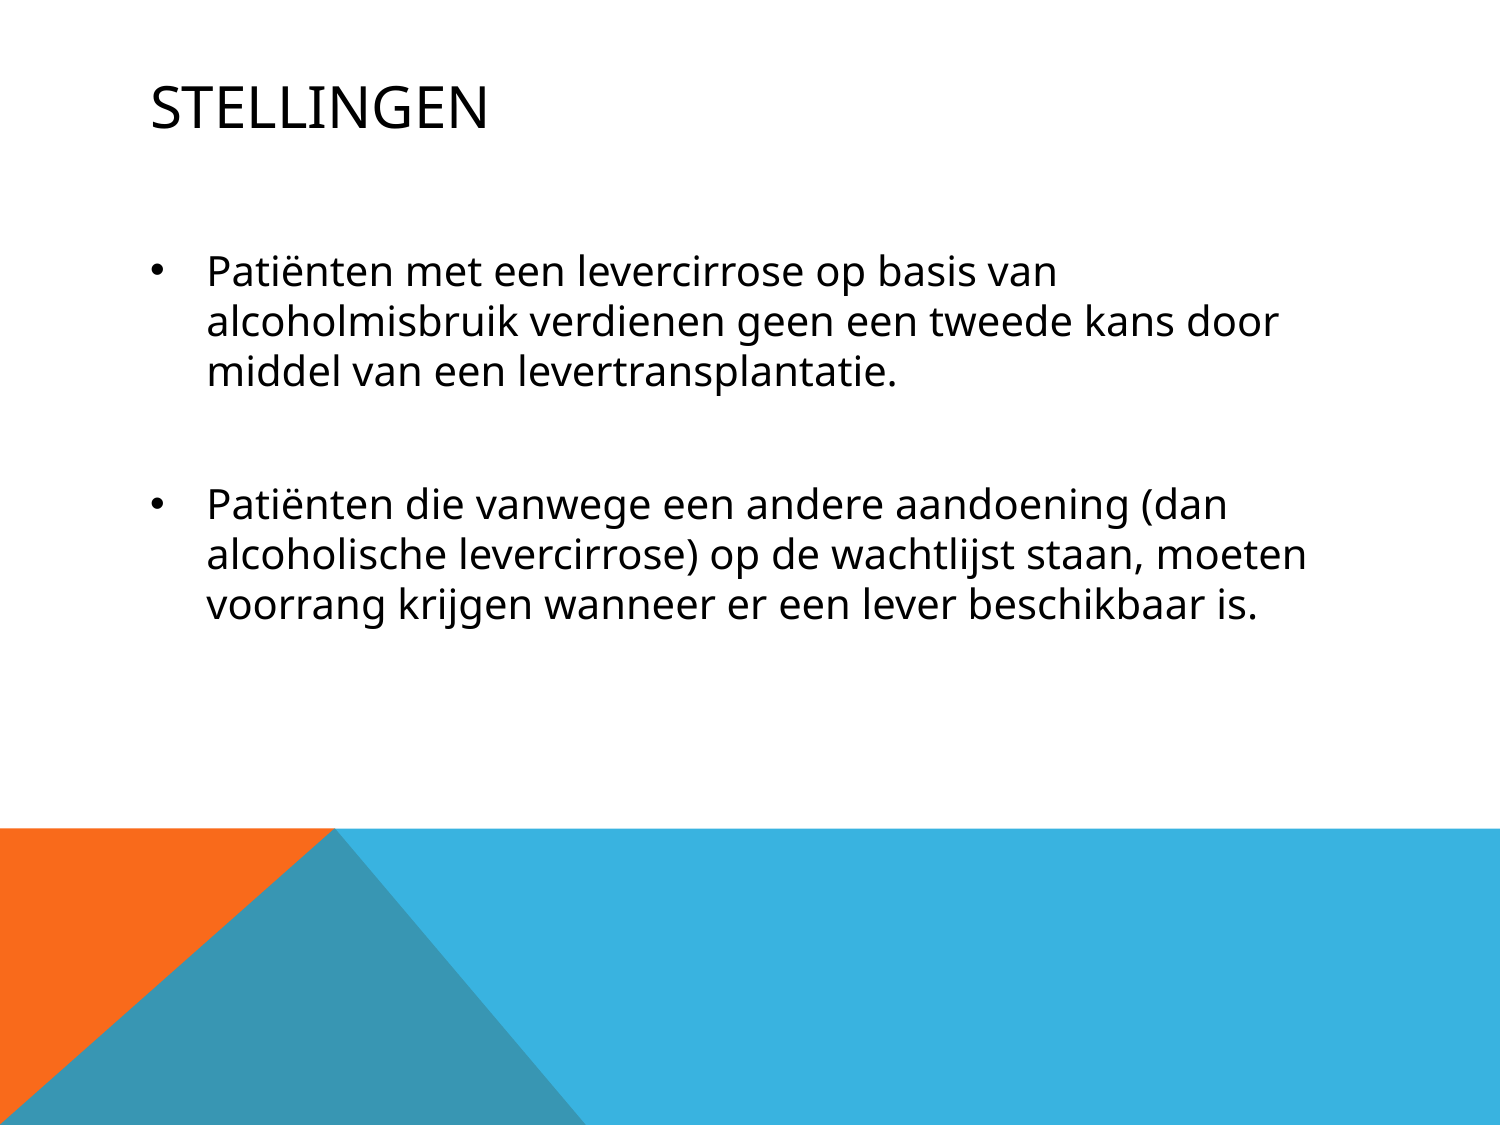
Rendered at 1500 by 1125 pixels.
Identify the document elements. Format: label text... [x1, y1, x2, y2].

list Patiënten met een levercirrose op basis van alcoholmisbruik verdienen geen een tweede kans door middel van een levertransplantatie. Patiënten die vanwege een andere aandoening (dan alcoholische levercirrose) op de wachtlijst staan, moeten voorrang krijgen wanneer er een lever beschikbaar is. [135, 180, 1369, 768]
title Stellingen [135, 60, 1369, 150]
